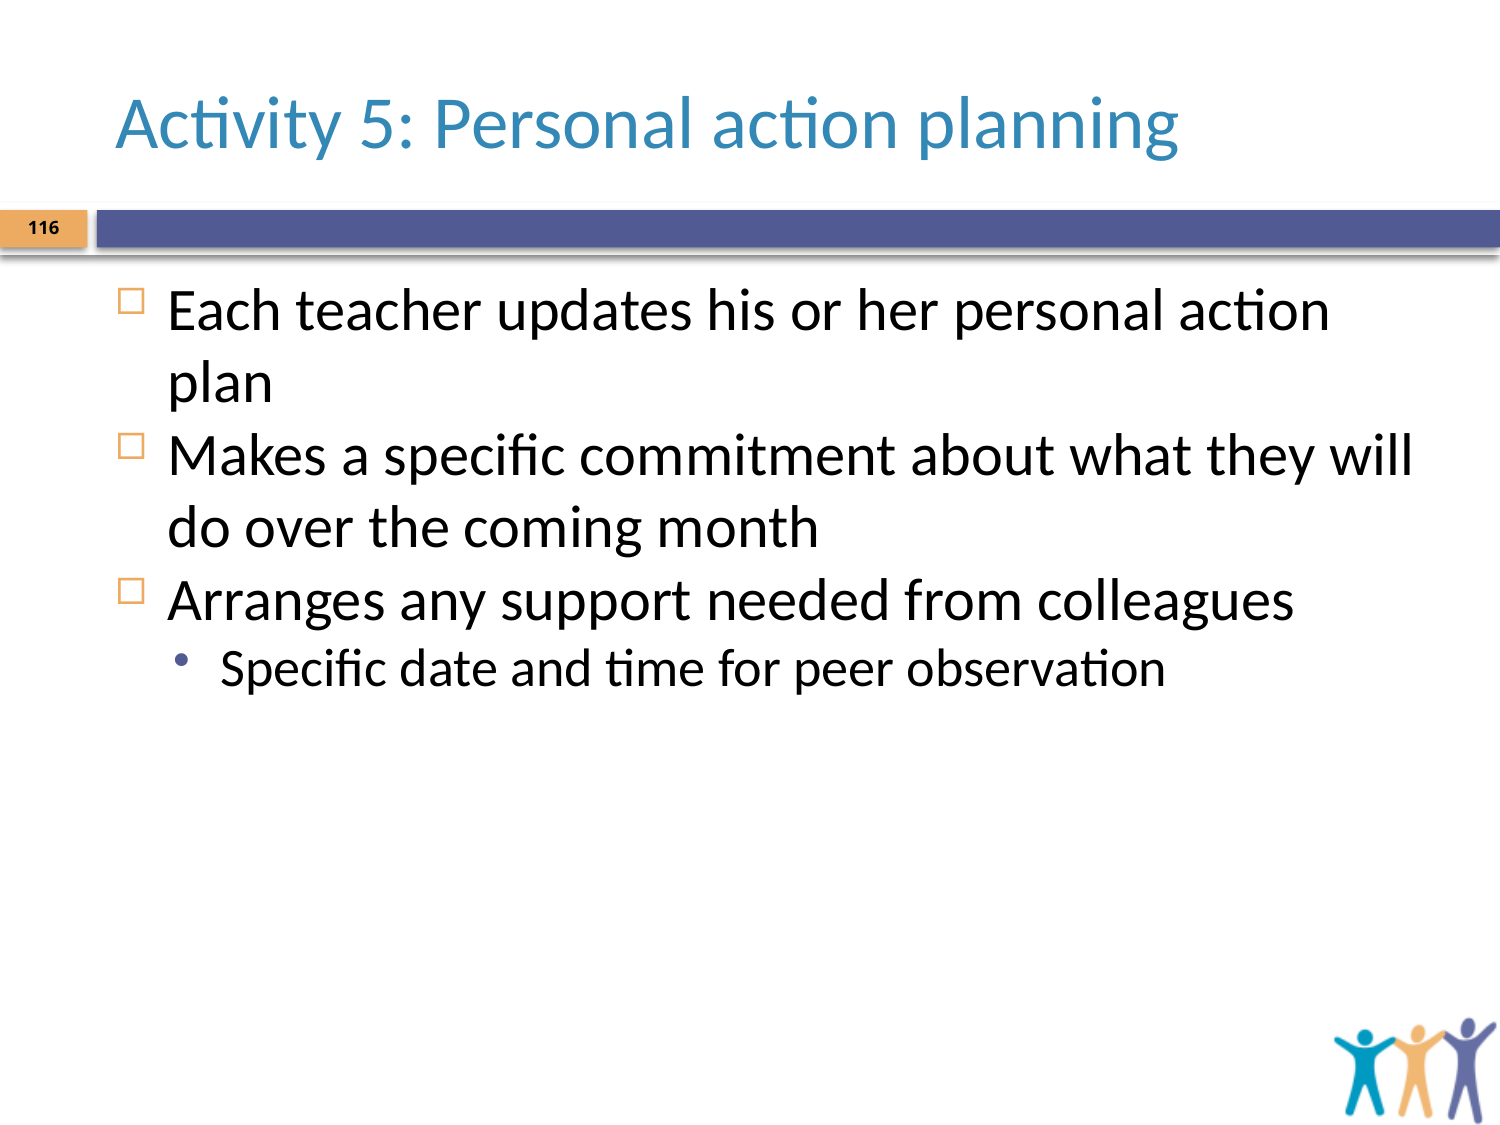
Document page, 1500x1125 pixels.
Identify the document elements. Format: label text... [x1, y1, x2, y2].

list Each teacher updates his or her personal action plan Makes a specific commitment about what they will do over the coming month Arranges any support needed from colleagues Specific date and time for peer observation [100, 262, 1438, 1000]
slide_number 116 [0, 208, 88, 249]
title Activity 5: Personal action planning [100, 37, 1438, 200]
